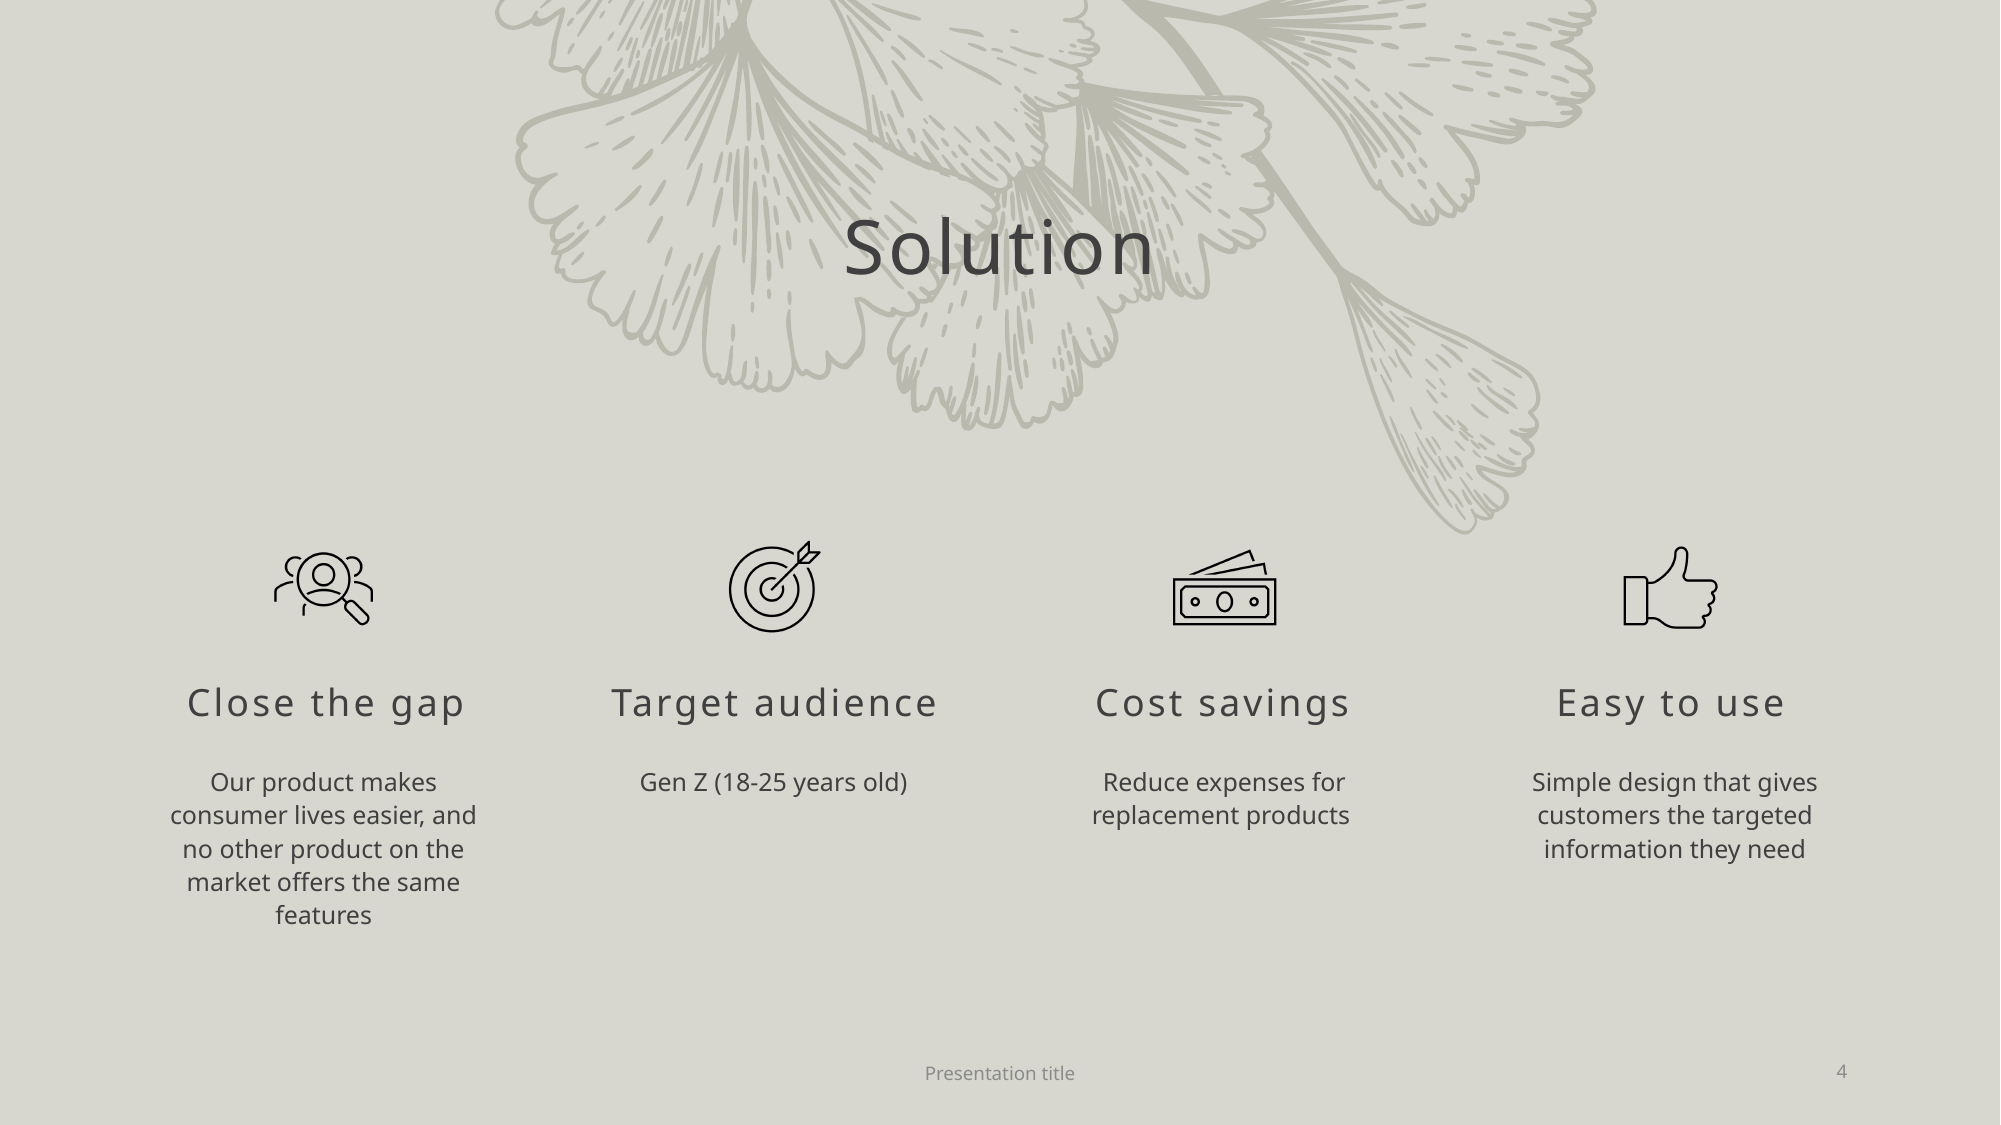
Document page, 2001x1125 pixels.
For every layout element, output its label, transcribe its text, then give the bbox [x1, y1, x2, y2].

list Gen Z (18-25 years old) [586, 755, 961, 952]
list Easy to use [1482, 637, 1859, 733]
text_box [1614, 531, 1727, 644]
slide_number 4 [1412, 1042, 1863, 1103]
footer Presentation title [662, 1042, 1338, 1103]
title Solution [137, 182, 1863, 318]
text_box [1168, 531, 1281, 644]
list Our product makes consumer lives easier, and no other product on the market offers the same features [137, 755, 510, 952]
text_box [717, 531, 830, 644]
list Close the gap [137, 637, 515, 733]
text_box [267, 531, 380, 644]
list Target audience [585, 637, 963, 733]
list Reduce expenses for replacement products [1037, 755, 1412, 952]
list Cost savings [1033, 637, 1411, 733]
list Simple design that gives customers the targeted information they need [1488, 755, 1863, 952]
